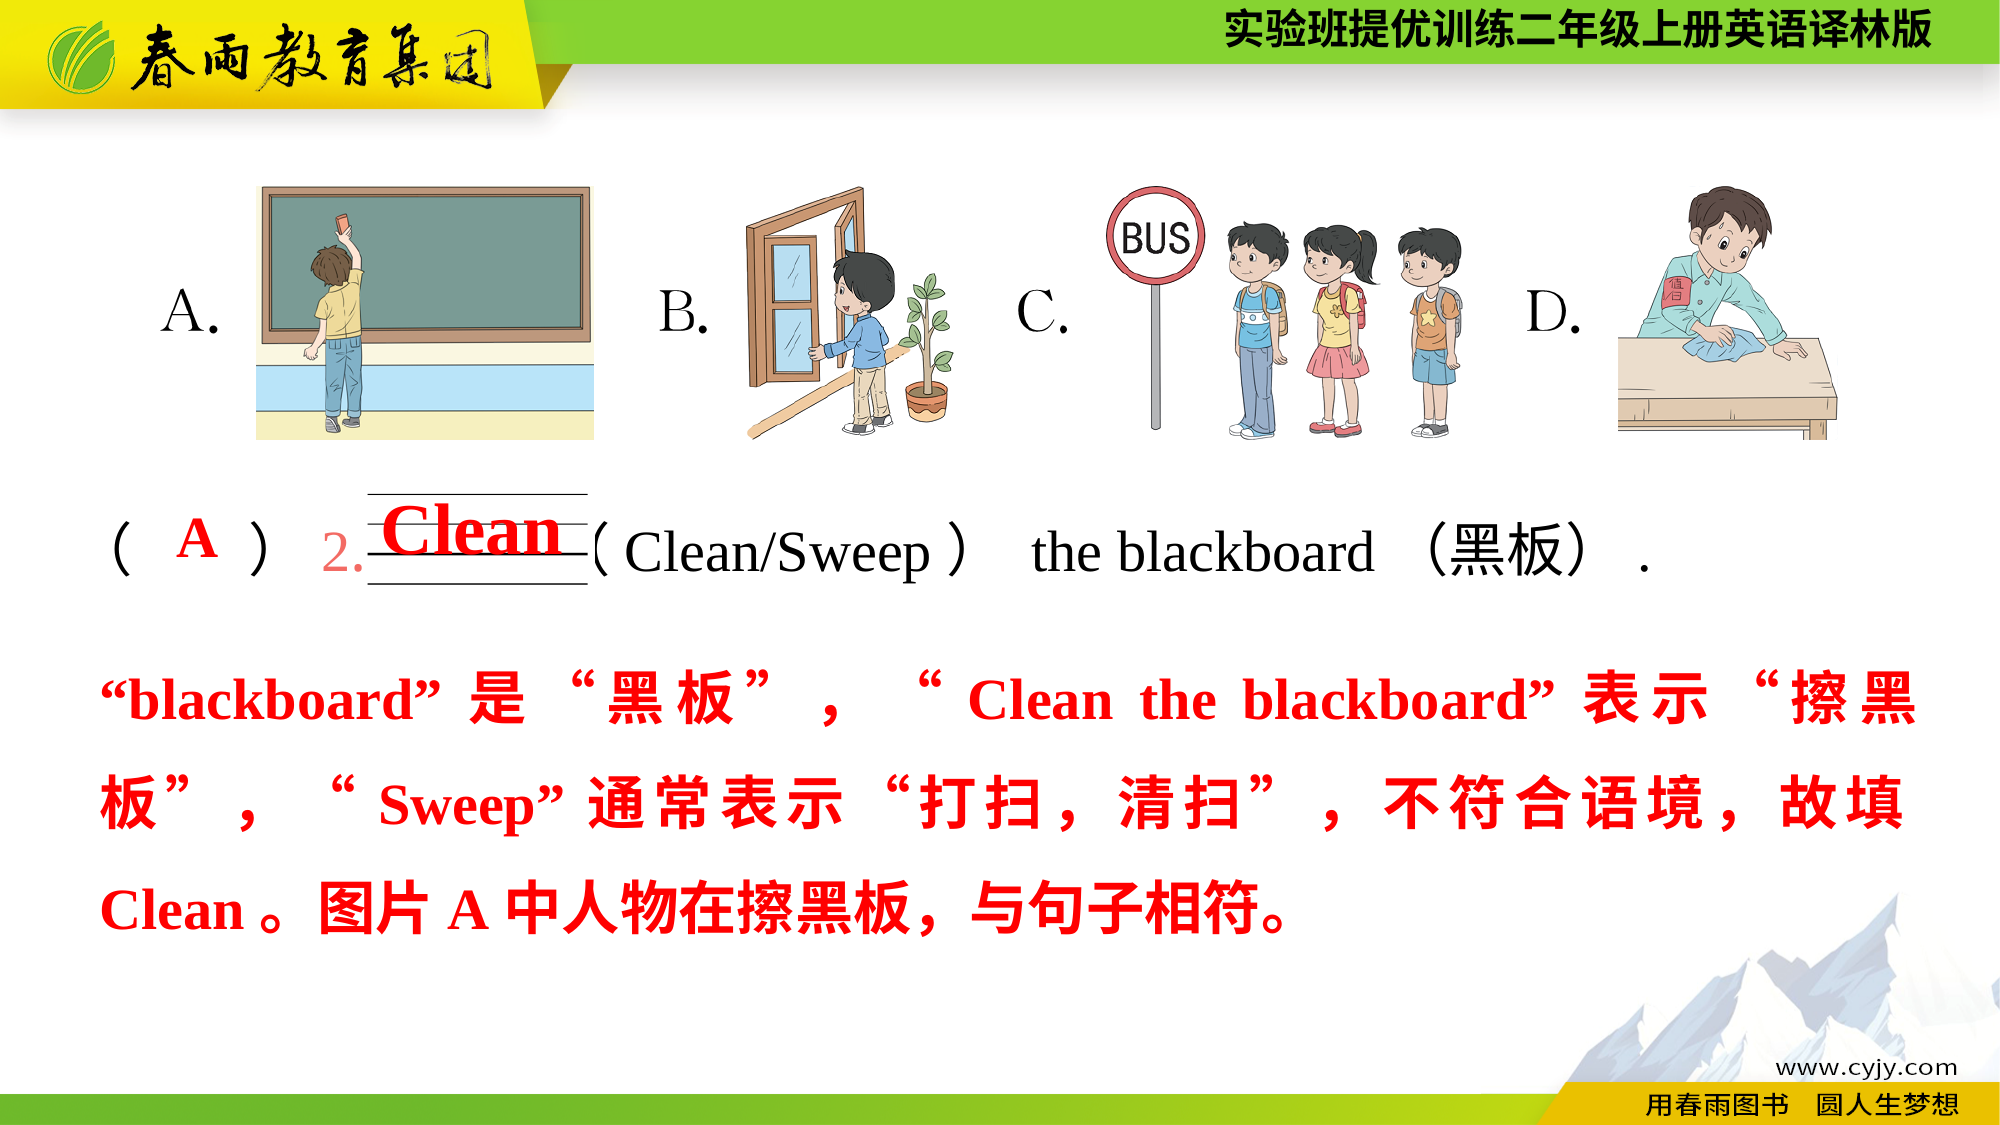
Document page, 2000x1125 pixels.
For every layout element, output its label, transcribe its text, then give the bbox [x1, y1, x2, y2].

picture [0, 0, 2000, 1125]
text_box A [161, 491, 234, 577]
text_box “blackboard”是“黑板”，“Clean the blackboard”表示“擦黑板”，“Sweep”通常表示“打扫，清扫”，不符合语境，故填Clean。图片A中人物在擦黑板，与句子相符。 [84, 619, 1933, 949]
text_box Clean [329, 474, 578, 577]
list （ ）2. （Clean/Sweep） the blackboard（黑板）. [59, 470, 1944, 579]
